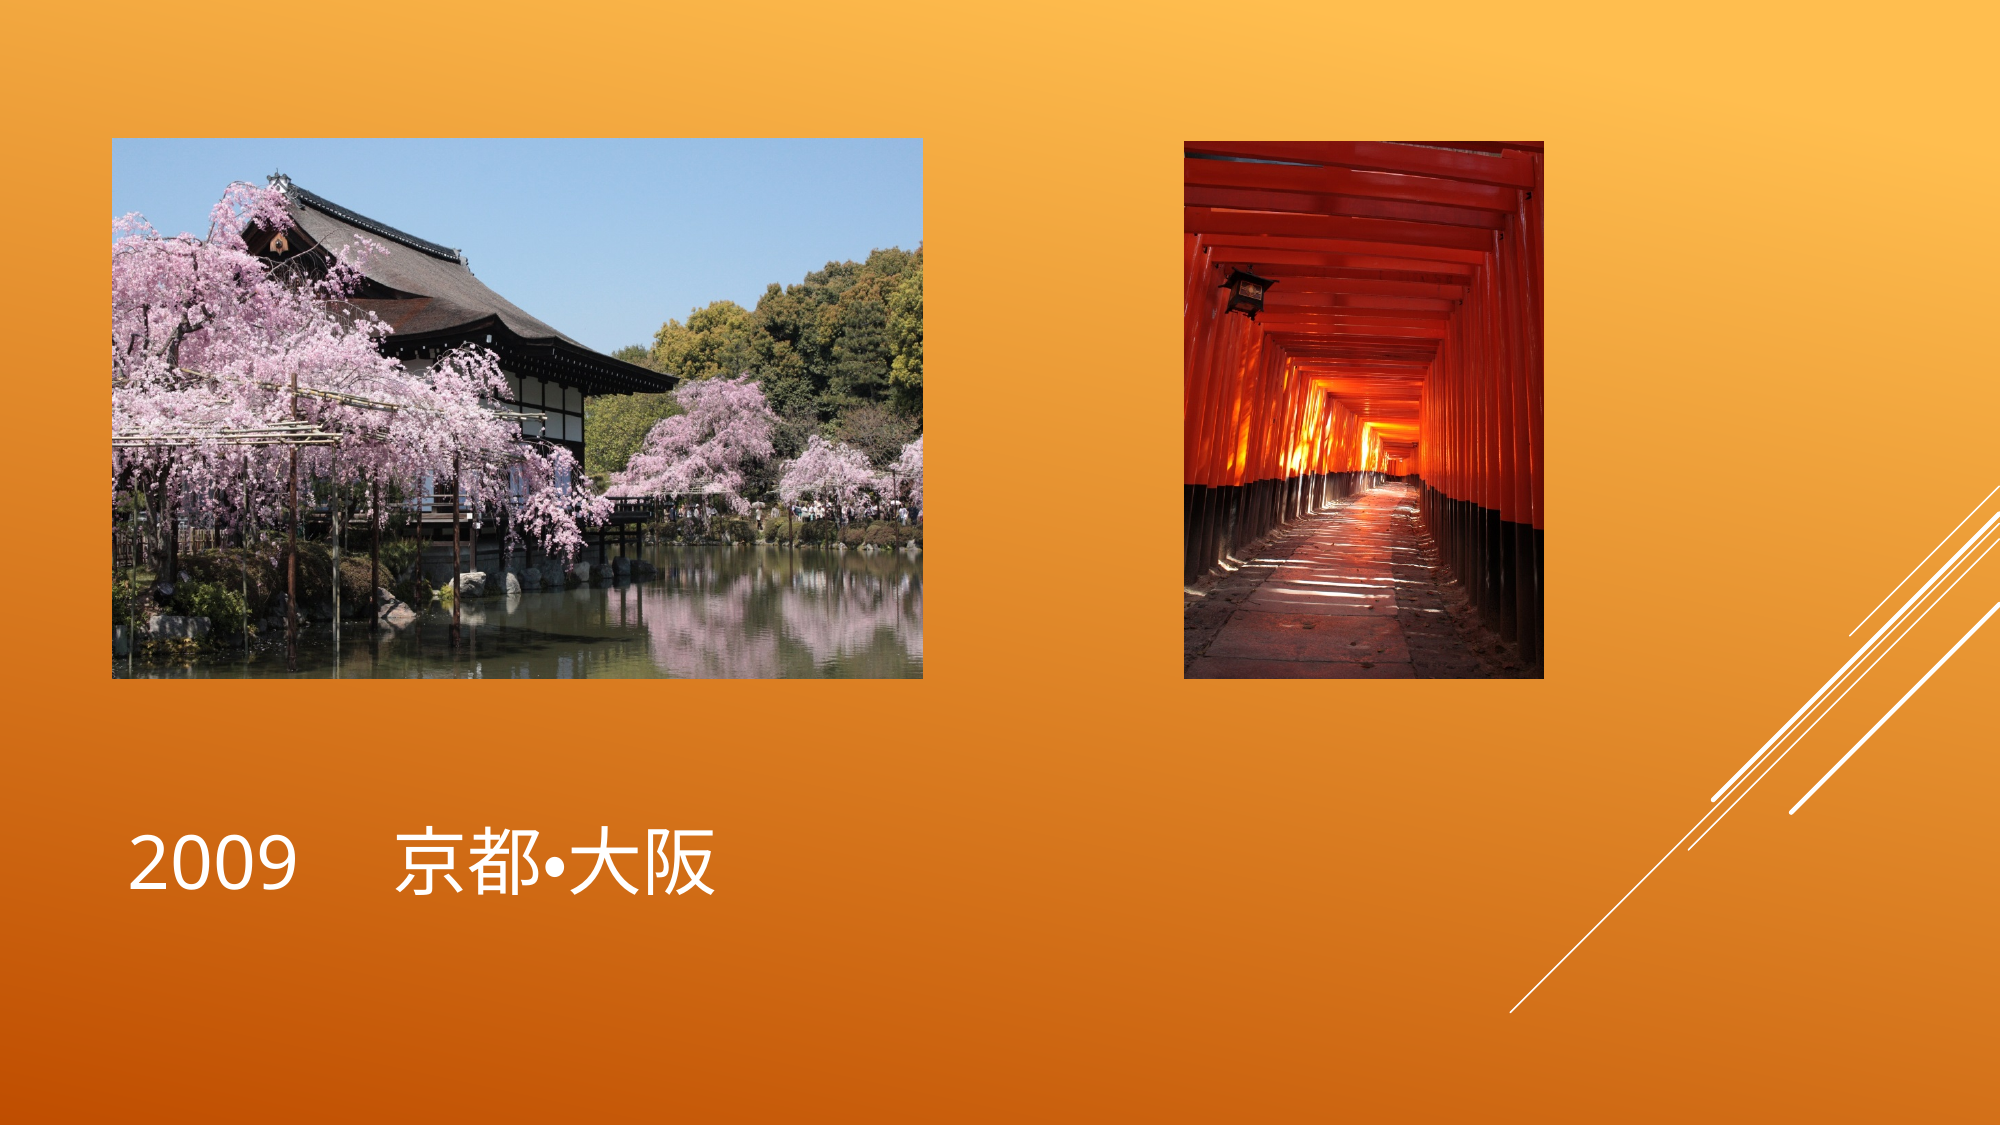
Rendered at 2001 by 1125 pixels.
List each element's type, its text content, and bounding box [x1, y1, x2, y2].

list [112, 138, 923, 680]
title 2009 京都・大阪 [112, 736, 1513, 984]
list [1184, 141, 1544, 680]
